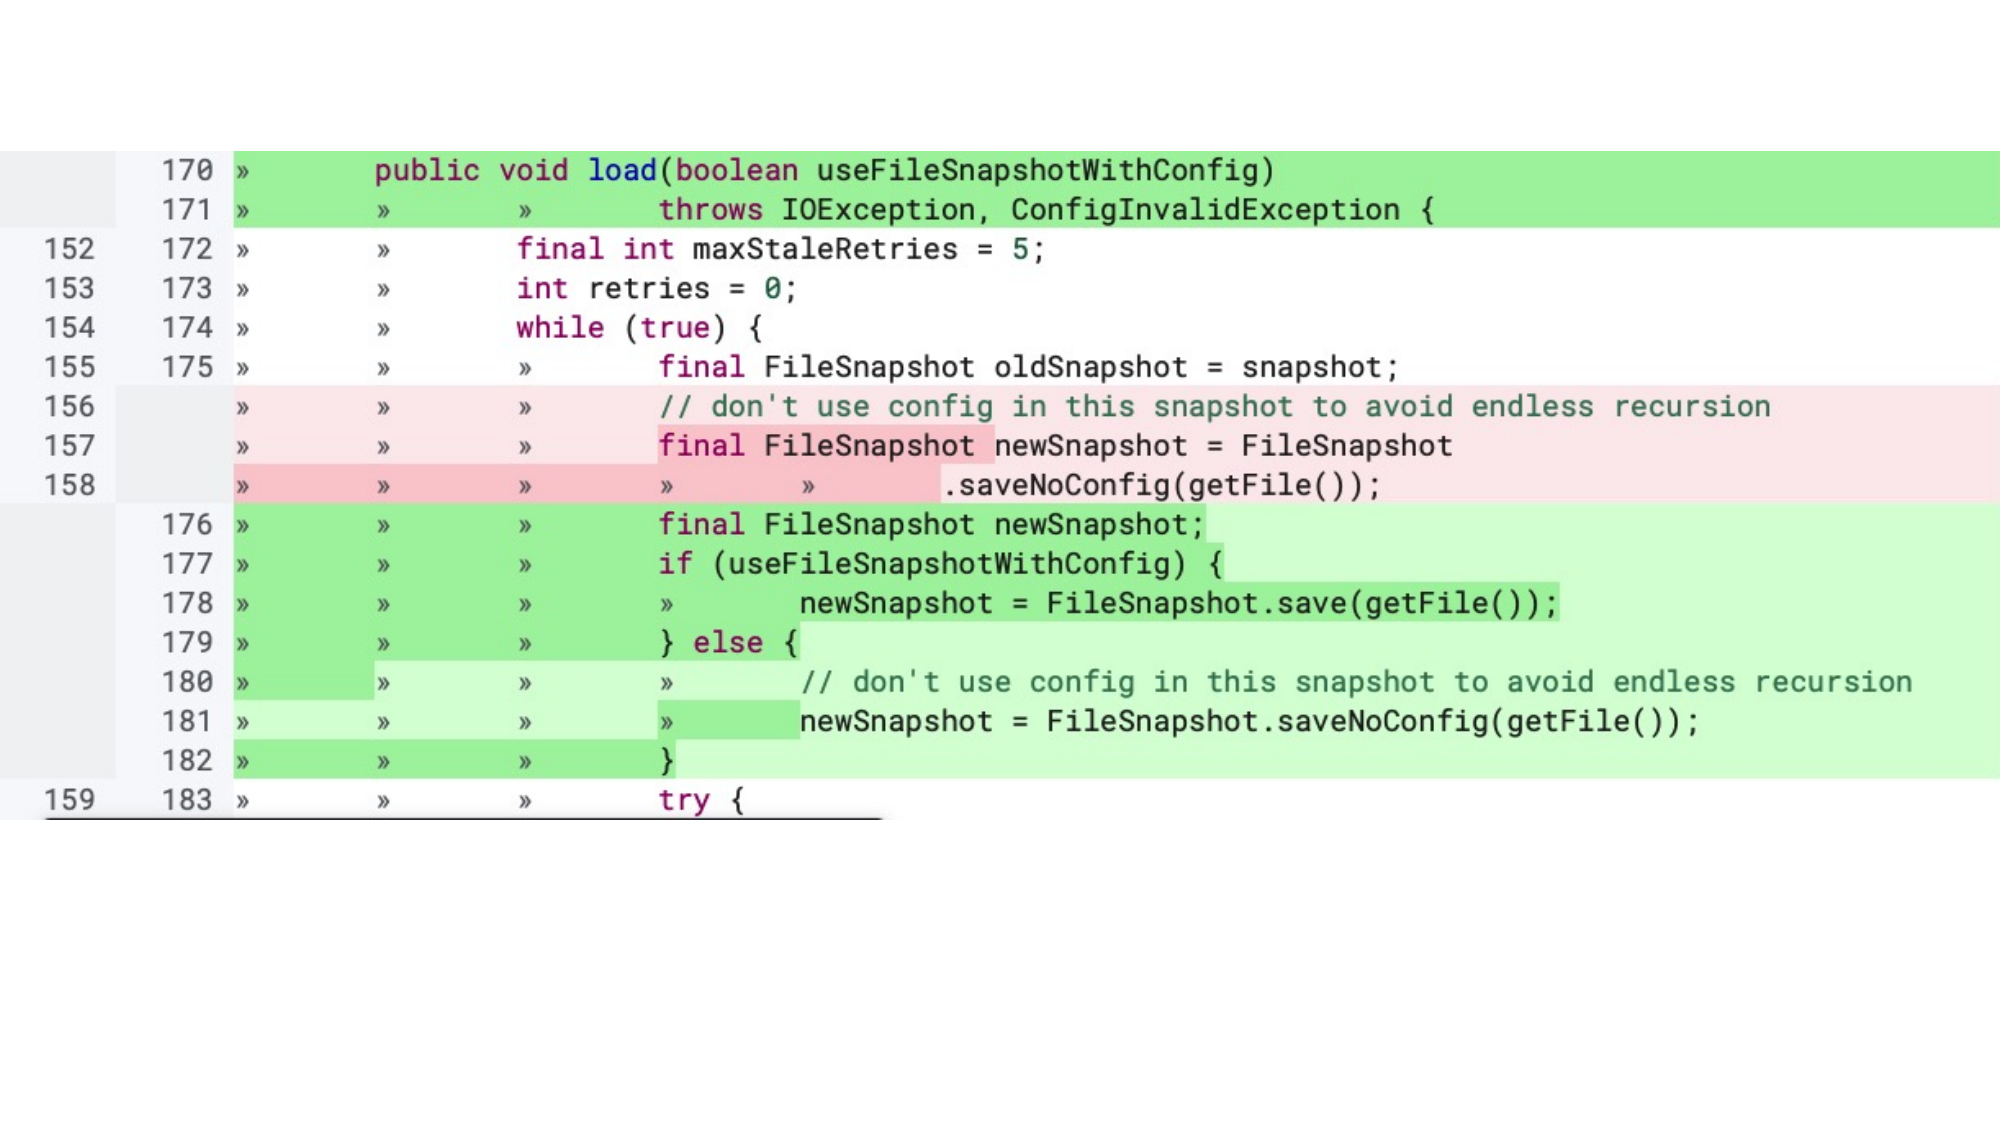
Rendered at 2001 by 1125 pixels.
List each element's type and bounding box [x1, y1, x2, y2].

picture [0, 151, 2000, 820]
